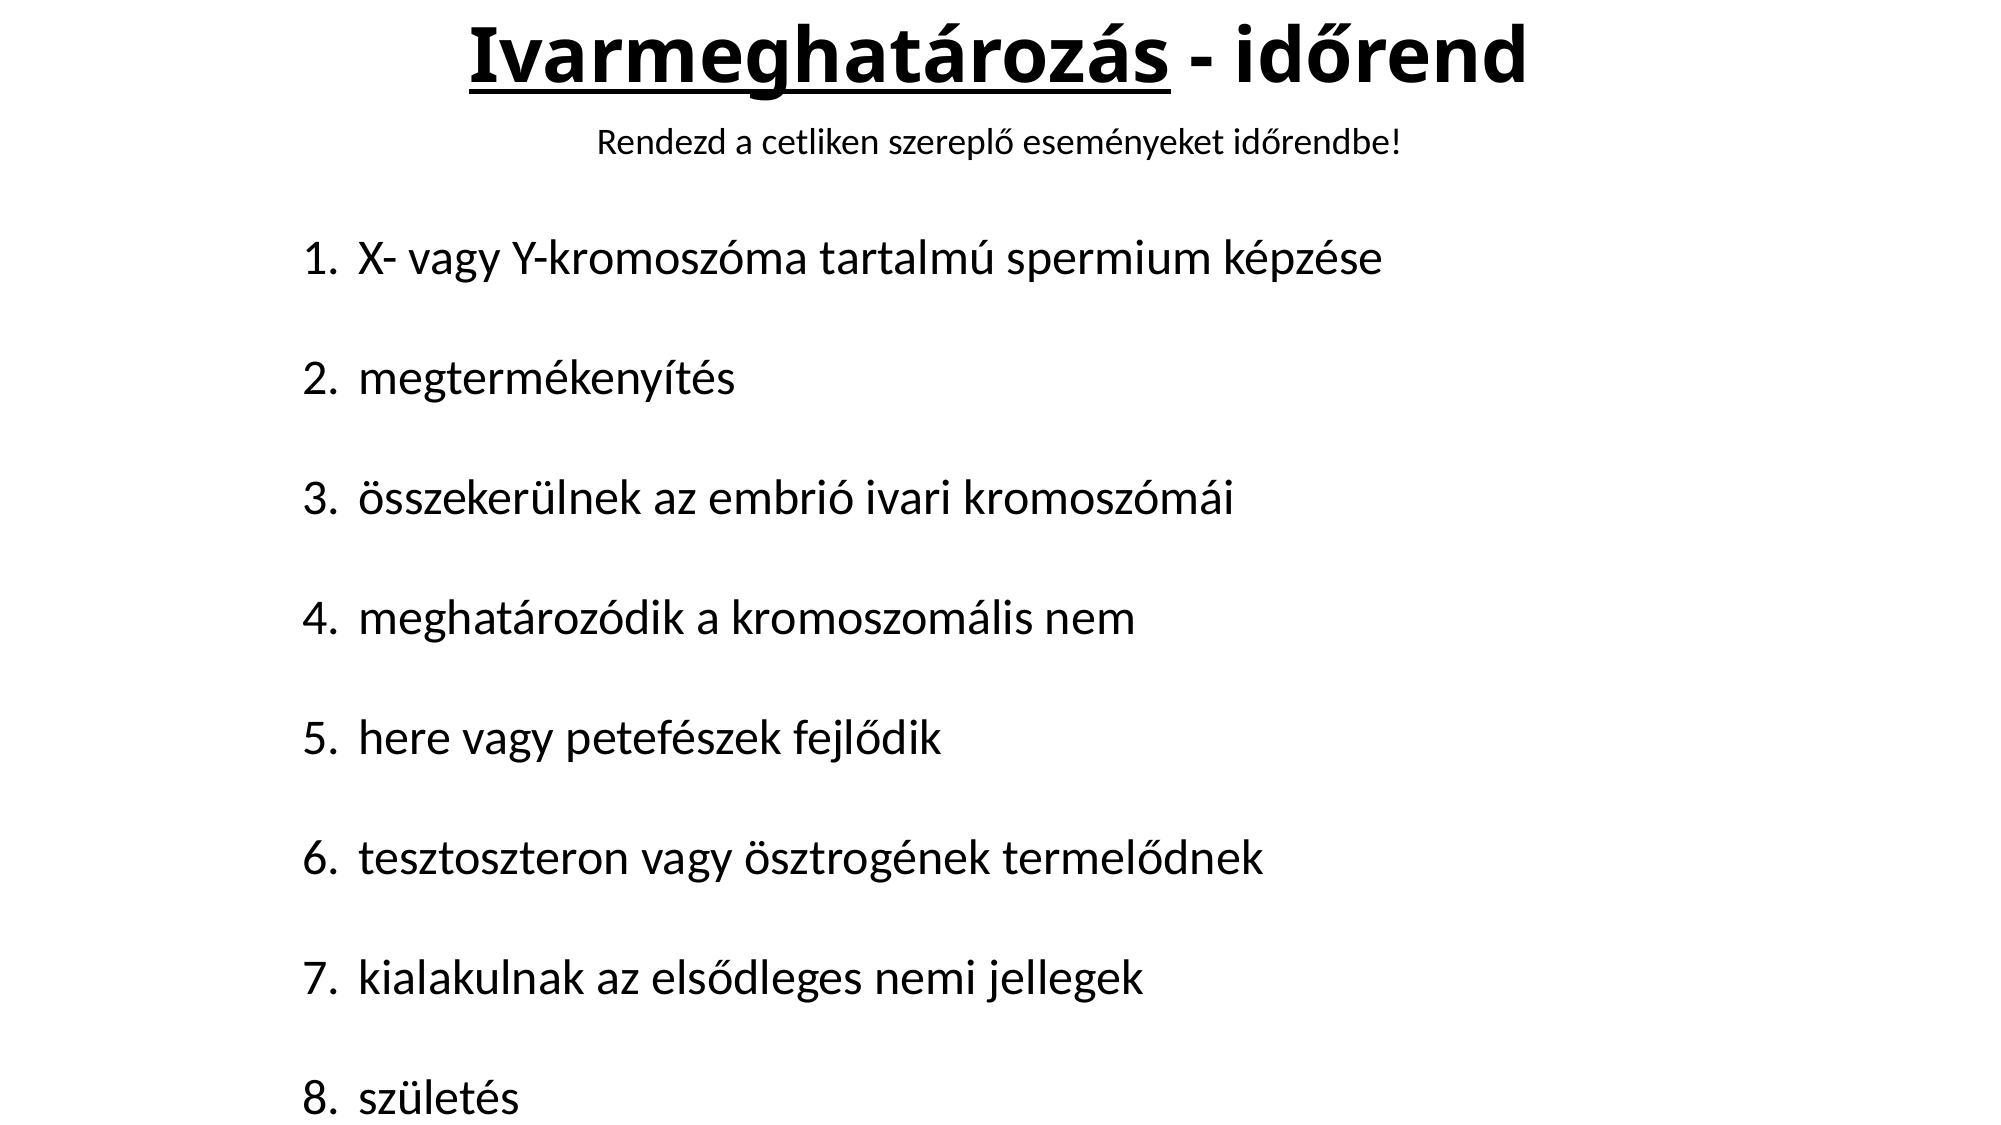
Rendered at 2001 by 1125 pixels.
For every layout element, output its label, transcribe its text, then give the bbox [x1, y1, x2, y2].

text_box X- vagy Y-kromoszóma tartalmú spermium képzése megtermékenyítés összekerülnek az embrió ivari kromoszómái meghatározódik a kromoszomális nem here vagy petefészek fejlődik tesztoszteron vagy ösztrogének termelődnek kialakulnak az elsődleges nemi jellegek születés [287, 157, 1713, 1125]
text_box Rendezd a cetliken szereplő eseményeket időrendbe! [499, 109, 1501, 170]
title Ivarmeghatározás - időrend [137, 0, 1863, 110]
